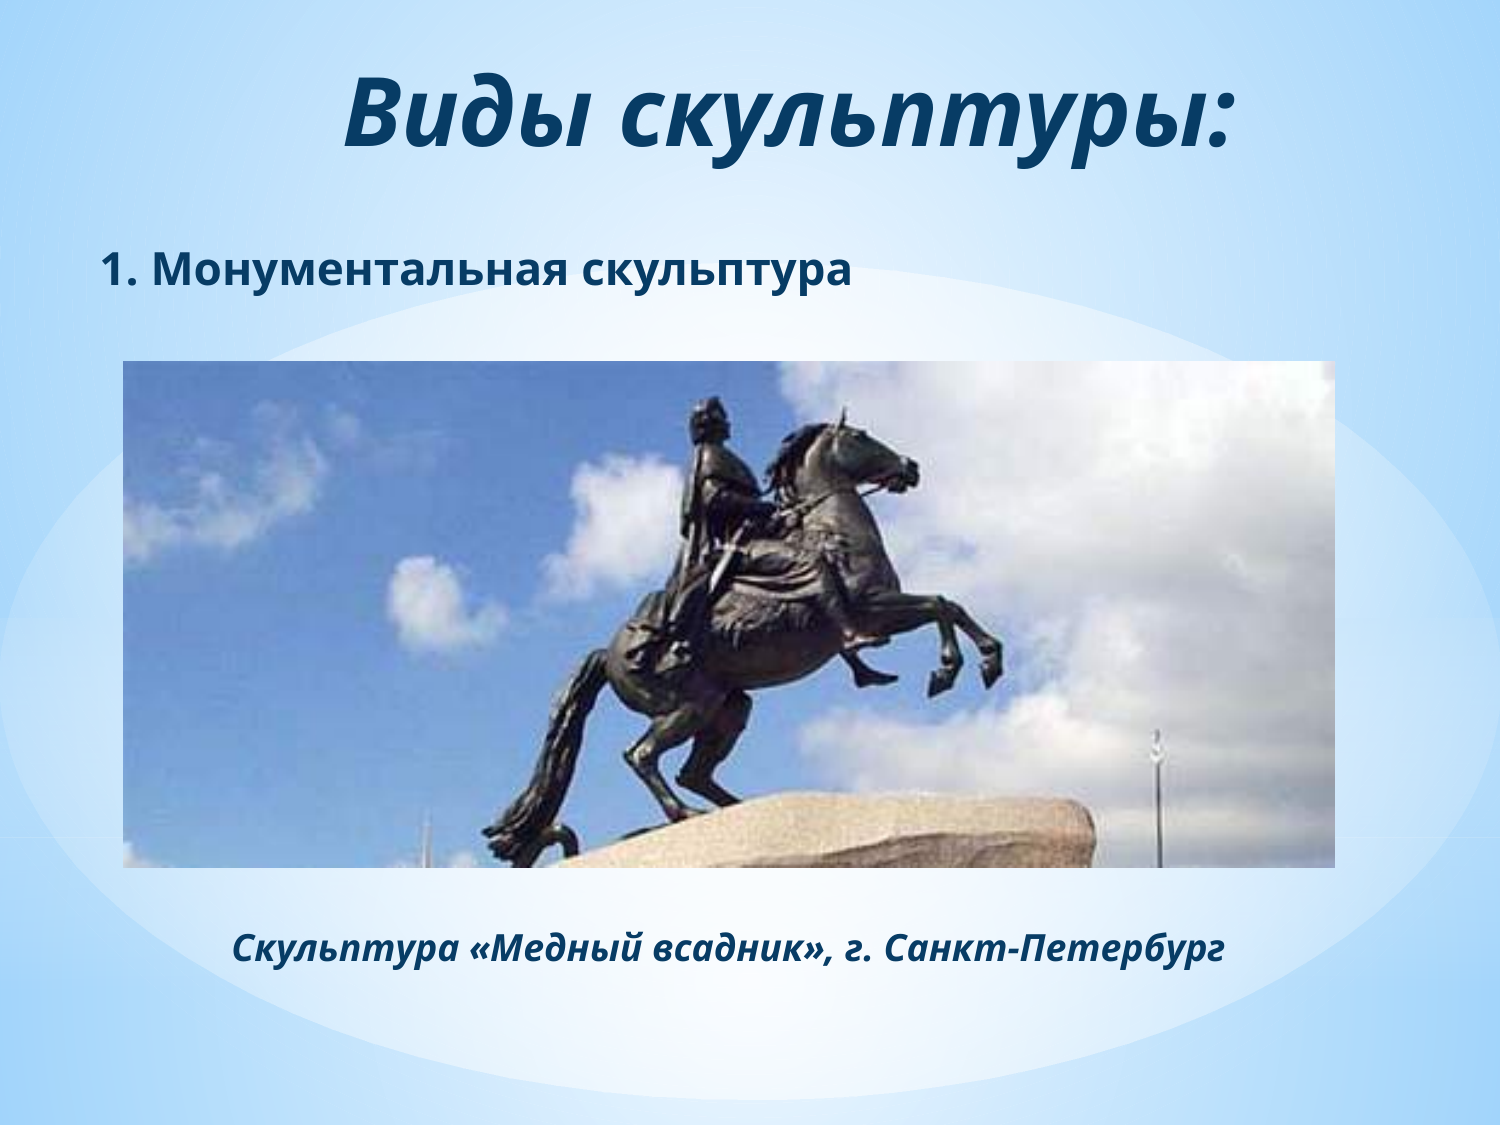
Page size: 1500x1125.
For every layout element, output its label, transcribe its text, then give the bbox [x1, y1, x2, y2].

picture [123, 361, 1335, 868]
title Виды скульптуры: [183, 42, 1252, 231]
text_box Скульптура «Медный всадник», г. Санкт-Петербург [216, 916, 1241, 977]
list 1. Монументальная скульптура [76, 231, 1128, 803]
